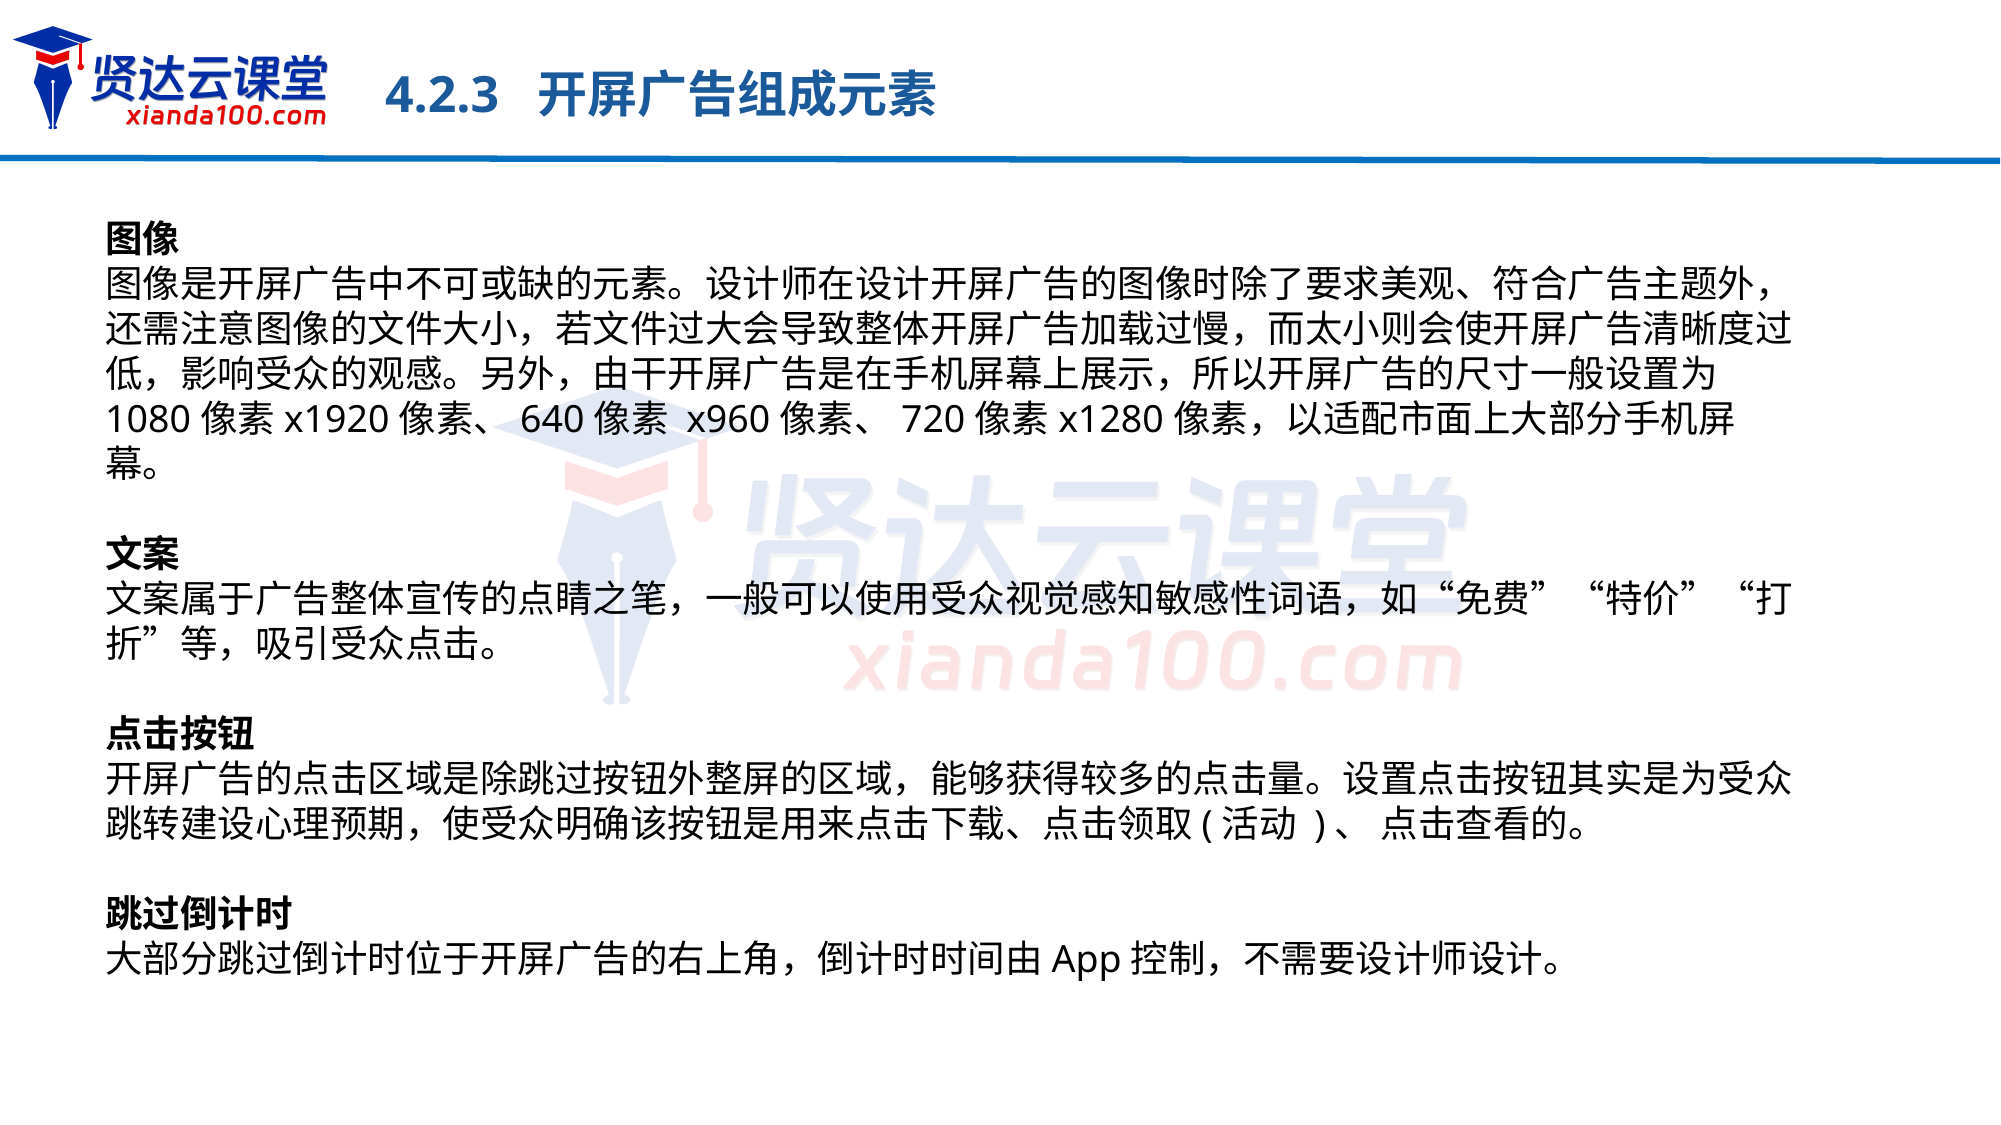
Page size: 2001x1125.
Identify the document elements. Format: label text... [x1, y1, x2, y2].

text_box 图像 图像是开屏广告中不可或缺的元素。设计师在设计开屏广告的图像时除了要求美观、符合广告主题外，还需注意图像的文件大小，若文件过大会导致整体开屏广告加载过慢，而太小则会使开屏广告清晰度过低，影响受众的观感。另外，由干开屏广告是在手机屏幕上展示，所以开屏广告的尺寸一般设置为1080像素x1920像素、640像素 x960像素、720像素x1280像素，以适配市面上大部分手机屏幕。 文案 文案属于广告整体宣传的点睛之笔，一般可以使用受众视觉感知敏感性词语，如“免费”“特价”“打折”等，吸引受众点击。 点击按钮 开屏广告的点击区域是除跳过按钮外整屏的区域，能够获得较多的点击量。设置点击按钮其实是为受众跳转建设心理预期，使受众明确该按钮是用来点击下载、点击领取(活动 )、 点击查看的。 跳过倒计时 大部分跳过倒计时位于开屏广告的右上角，倒计时时间由App控制，不需要设计师设计。 [90, 208, 1816, 988]
picture [0, 7, 353, 155]
text_box 4.2.3 开屏广告组成元素 [370, 54, 1007, 130]
